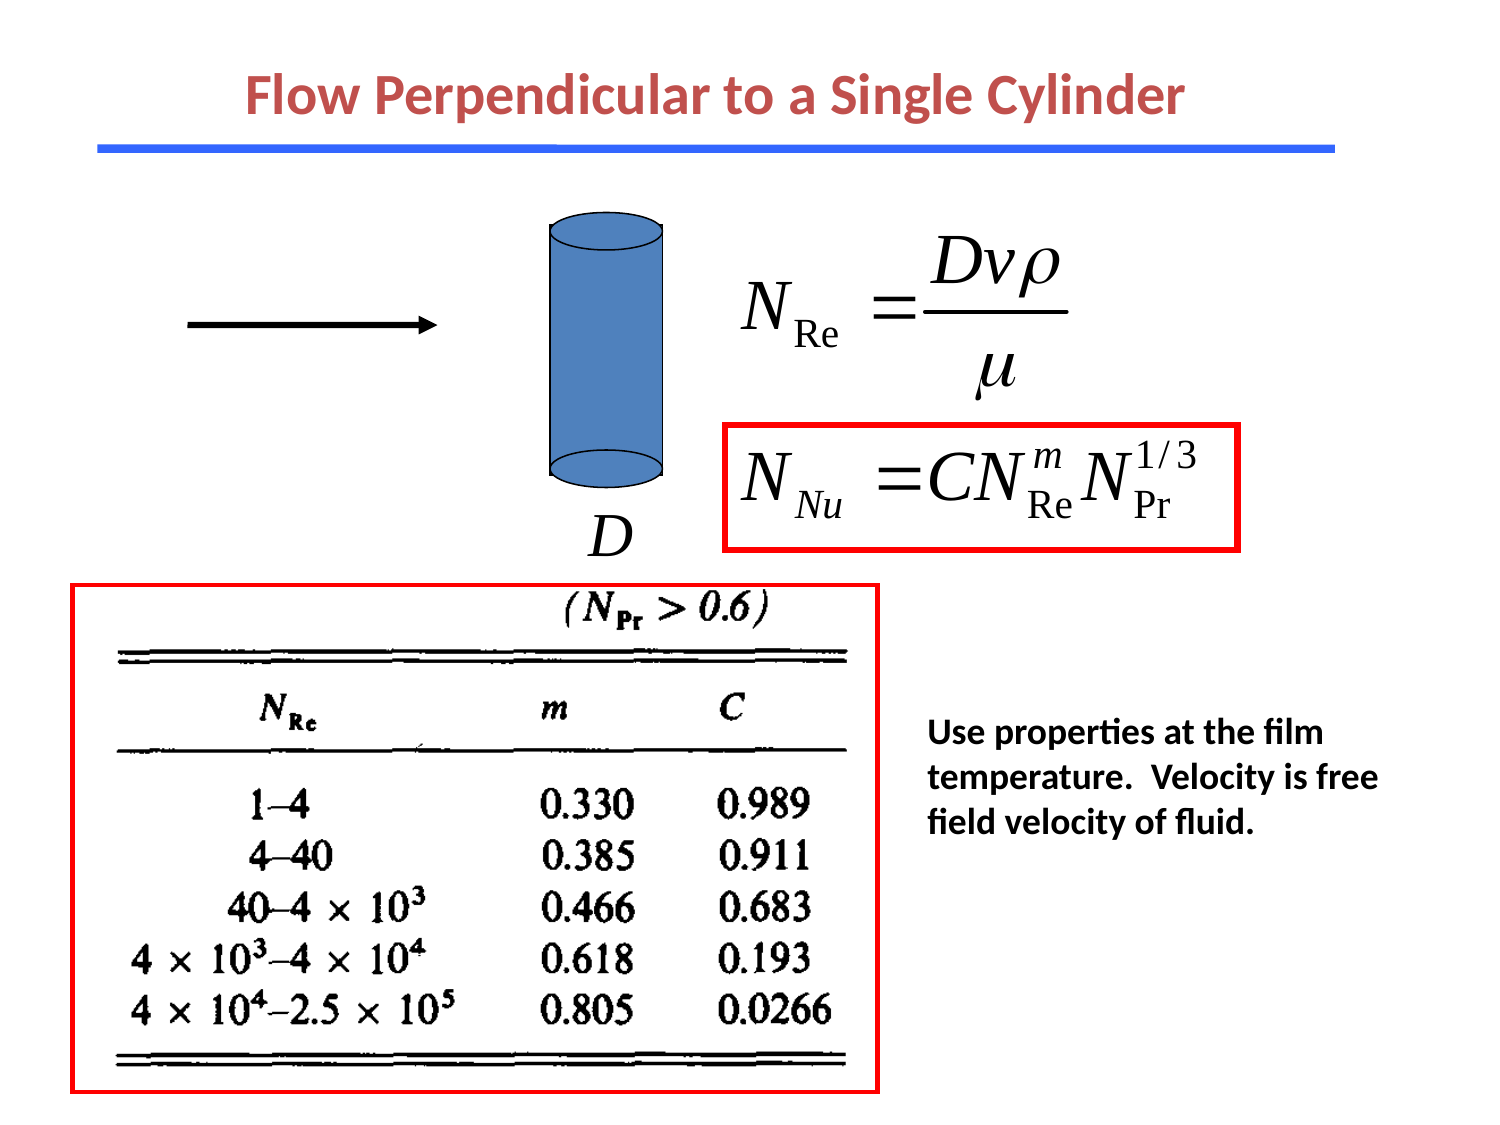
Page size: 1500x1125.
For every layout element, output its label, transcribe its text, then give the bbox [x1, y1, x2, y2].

text_box [549, 232, 663, 468]
text_box [549, 450, 663, 488]
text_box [74, 587, 876, 1090]
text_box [574, 499, 651, 569]
text_box Flow Perpendicular to a Single Cylinder [84, 48, 1348, 134]
text_box [549, 212, 663, 250]
text_box [187, 318, 438, 332]
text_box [724, 212, 1213, 536]
text_box [724, 425, 1238, 550]
text_box Use properties at the film temperature. Velocity is free field velocity of fluid. [912, 699, 1413, 850]
